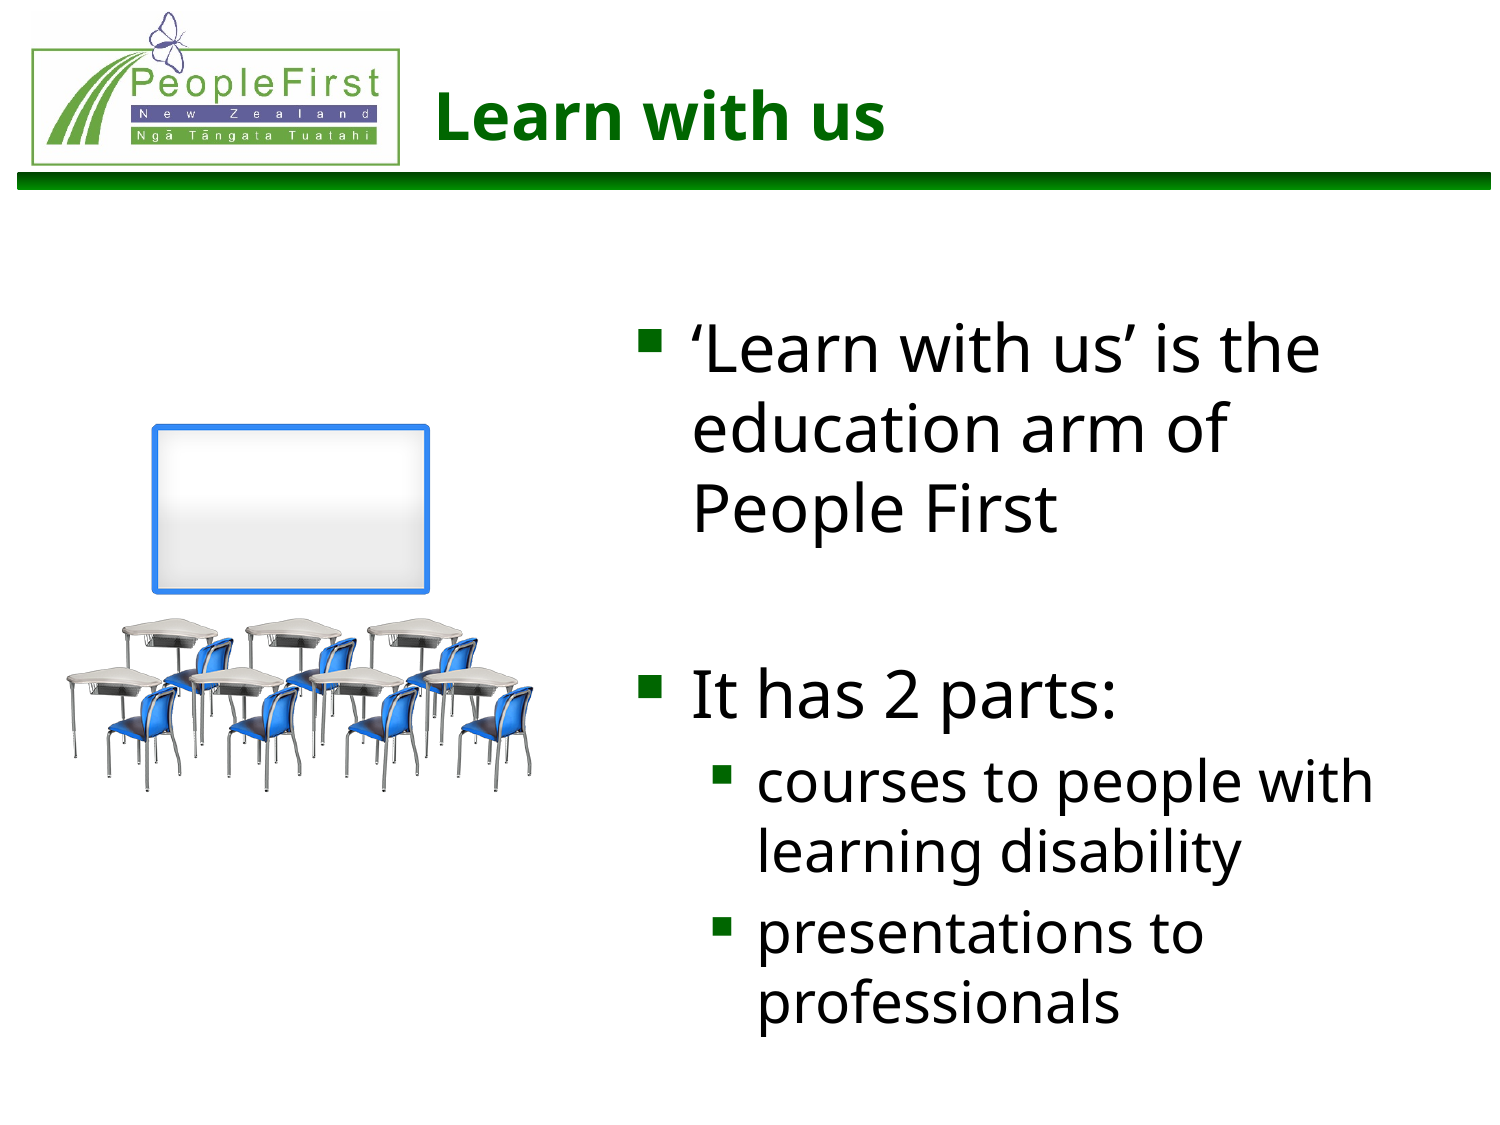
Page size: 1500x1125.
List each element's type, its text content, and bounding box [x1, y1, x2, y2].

list ‘Learn with us’ is the education arm of People First It has 2 parts: courses to people with learning disability presentations to professionals [620, 298, 1476, 1059]
title Learn with us [419, 66, 1491, 145]
picture [64, 373, 535, 844]
picture [31, 11, 400, 166]
